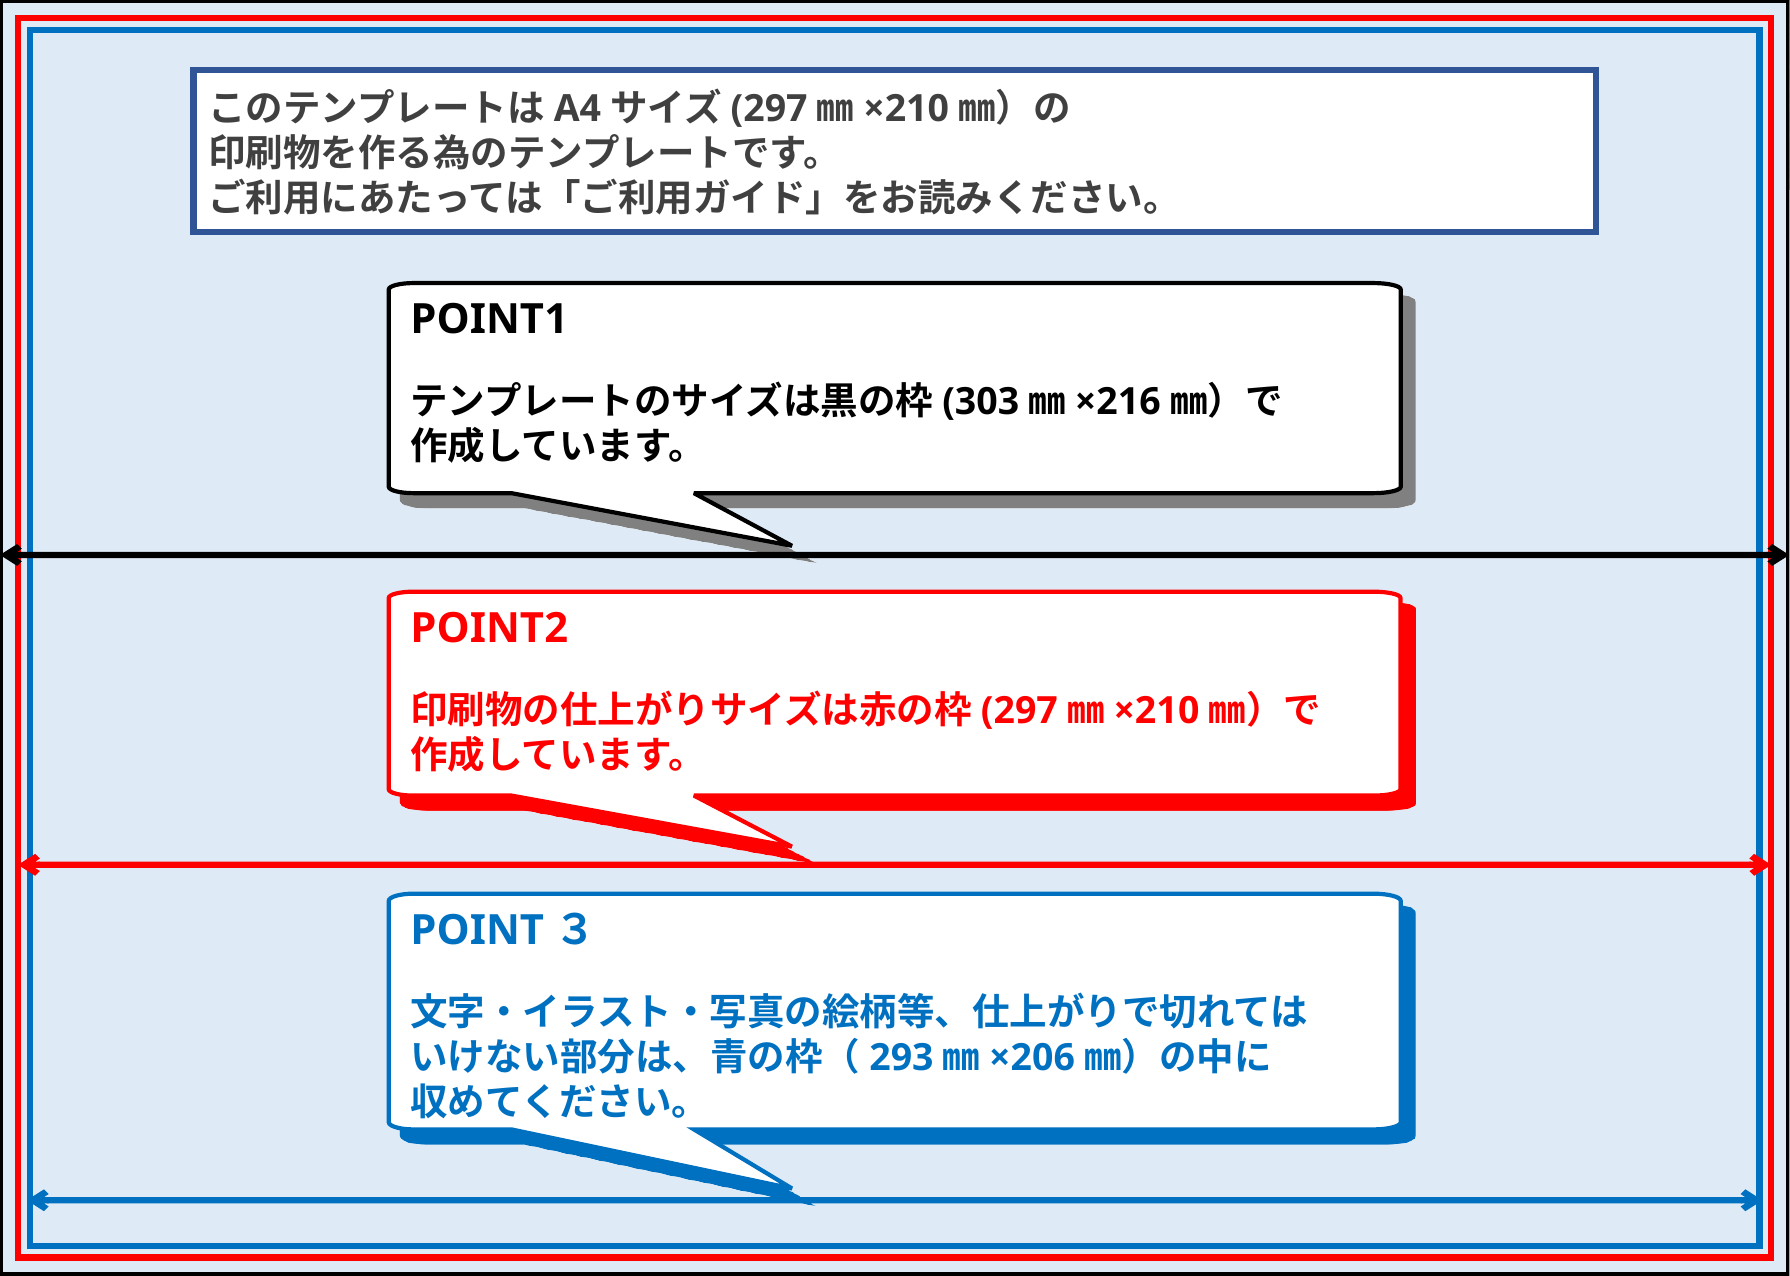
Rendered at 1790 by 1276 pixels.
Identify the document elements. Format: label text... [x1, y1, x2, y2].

text_box [29, 29, 1761, 554]
text_box [29, 1201, 1761, 1247]
text_box POINT1 テンプレートのサイズは黒の枠(303㎜×216㎜）で 作成しています。 [388, 283, 1401, 546]
text_box [26, 1193, 1763, 1208]
text_box [1761, 556, 1772, 864]
text_box このテンプレートはA4サイズ(297㎜×210㎜）の 印刷物を作る為のテンプレートです。 ご利用にあたっては「ご利用ガイド」をお読みください。 [192, 69, 1597, 233]
text_box [0, 547, 1790, 563]
text_box [0, 556, 1790, 1276]
text_box POINT３ 文字・イラスト・写真の絵柄等、仕上がりで切れては いけない部分は、青の枠（293㎜×206㎜）の中に 収めてください。 [388, 893, 1401, 1189]
text_box [17, 865, 1772, 1259]
text_box POINT2 印刷物の仕上がりサイズは赤の枠(297㎜×210㎜）で 作成しています。 [388, 591, 1401, 847]
text_box [17, 17, 1772, 554]
text_box [17, 556, 29, 864]
text_box [0, 0, 1790, 554]
text_box [29, 556, 1761, 864]
text_box [29, 865, 1761, 1200]
